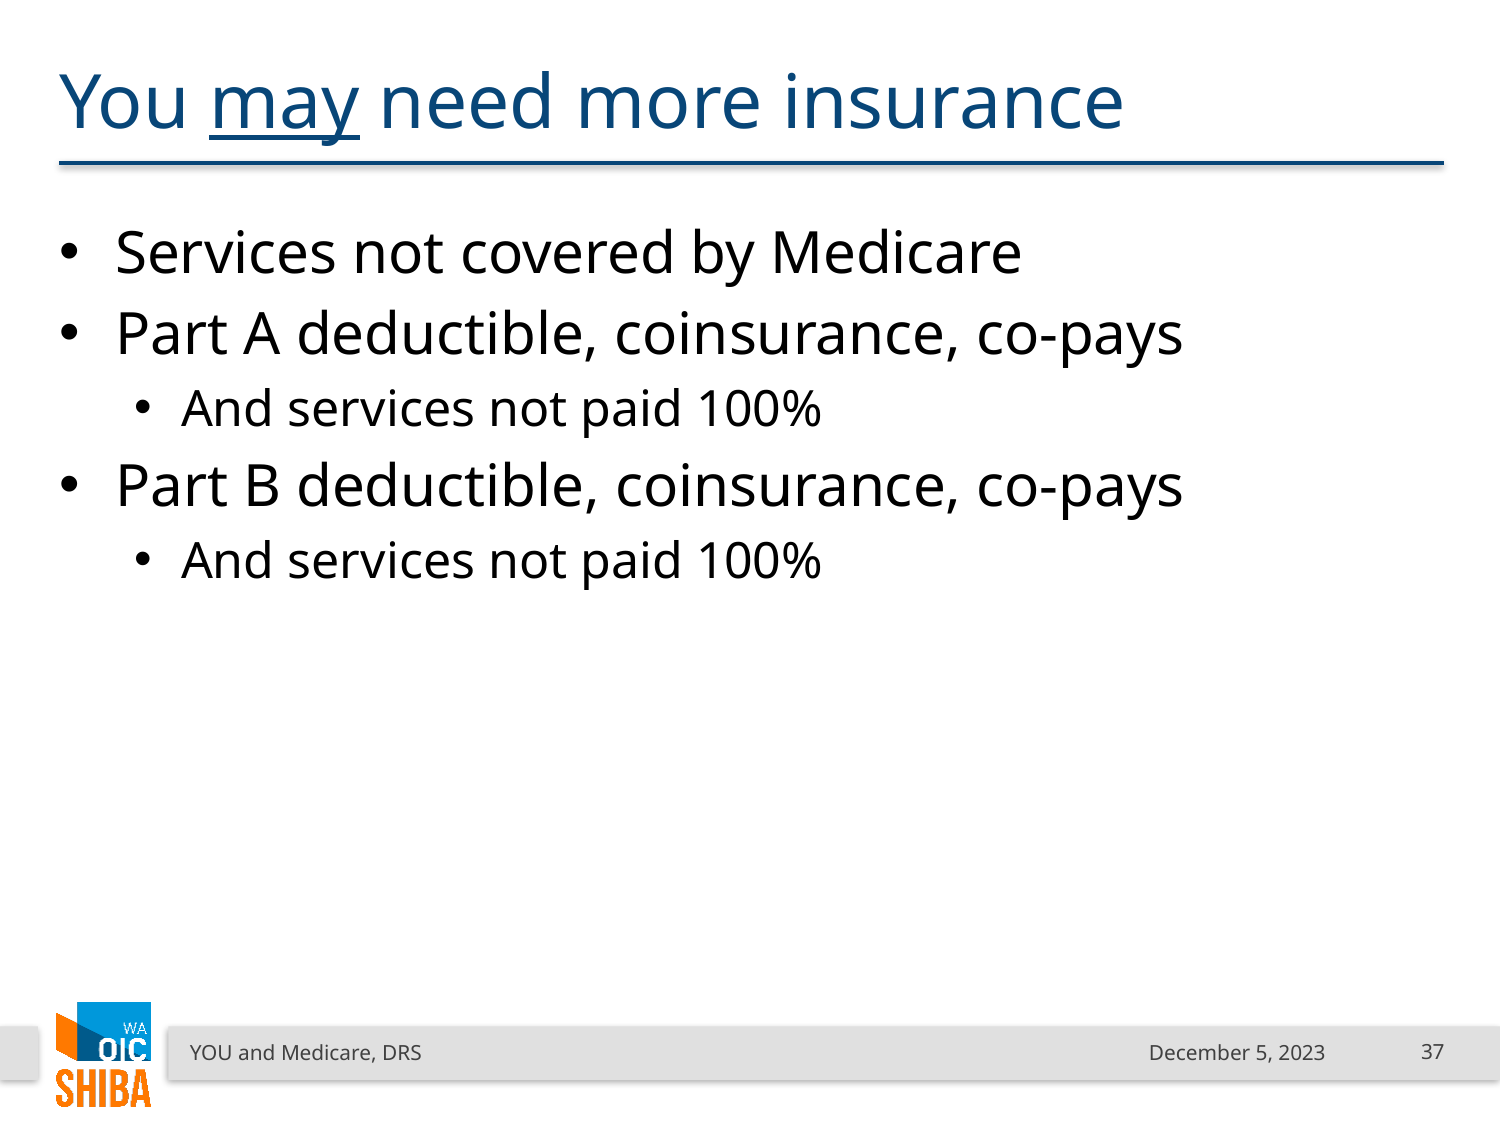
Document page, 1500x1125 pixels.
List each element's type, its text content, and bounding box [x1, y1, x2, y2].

title You may need more insurance [59, 53, 1445, 164]
slide_number 37 [1339, 1035, 1445, 1069]
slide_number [975, 1035, 1326, 1069]
list Services not covered by Medicare Part A deductible, coinsurance, co-pays And services not paid 100% Part B deductible, coinsurance, co-pays And services not paid 100% [59, 215, 1445, 958]
picture [56, 1002, 151, 1107]
footer YOU and Medicare, DRS [190, 1035, 785, 1069]
